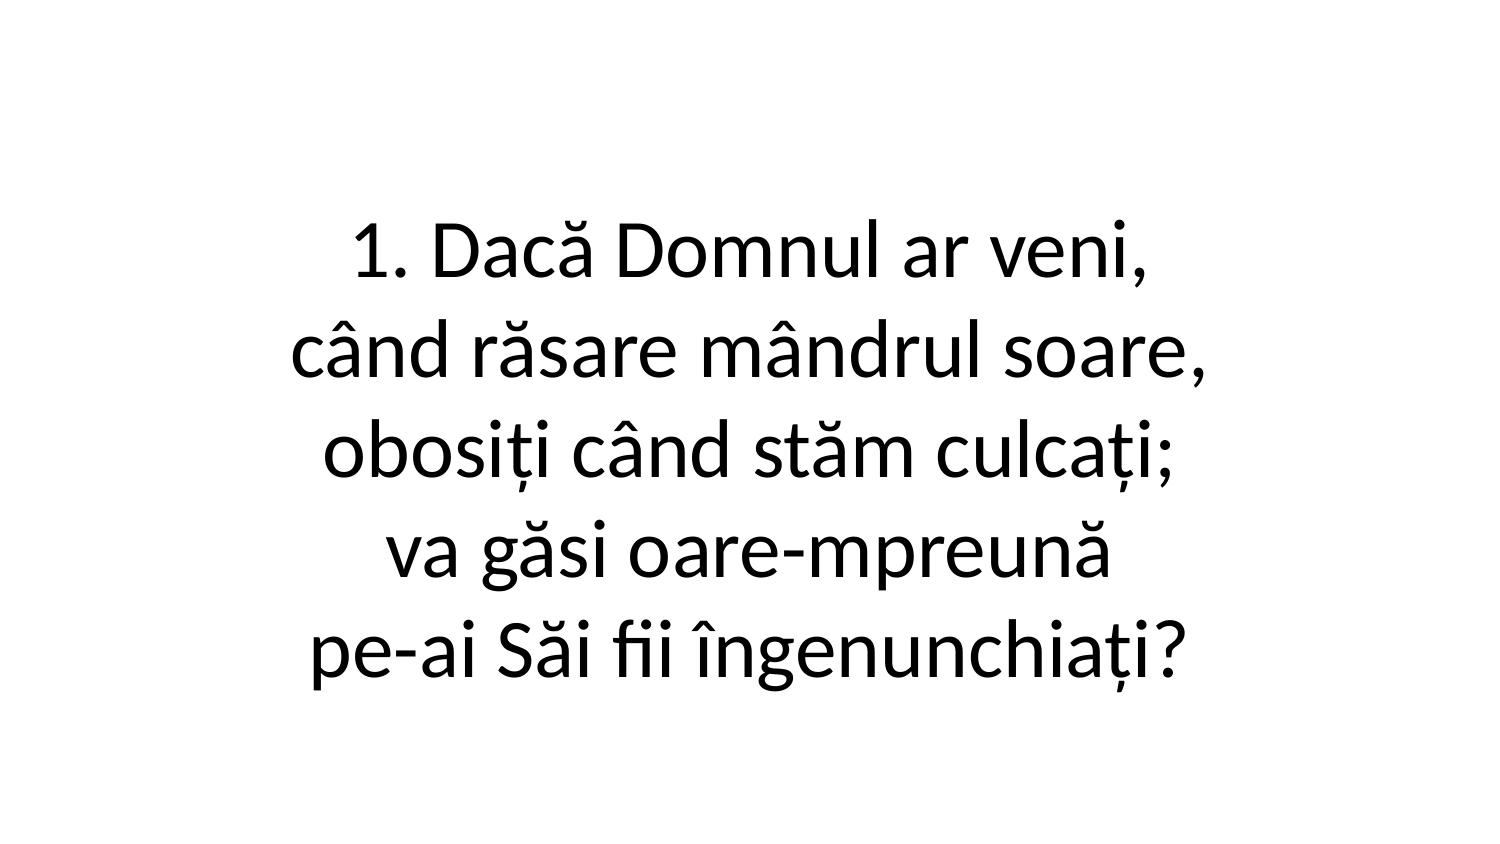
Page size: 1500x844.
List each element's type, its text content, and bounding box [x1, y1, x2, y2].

text_box 1. Dacă Domnul ar veni, când răsare mândrul soare, obosiți când stăm culcați; va găsi oare-mpreună pe-ai Săi fii îngenunchiați? [275, 142, 1225, 702]
